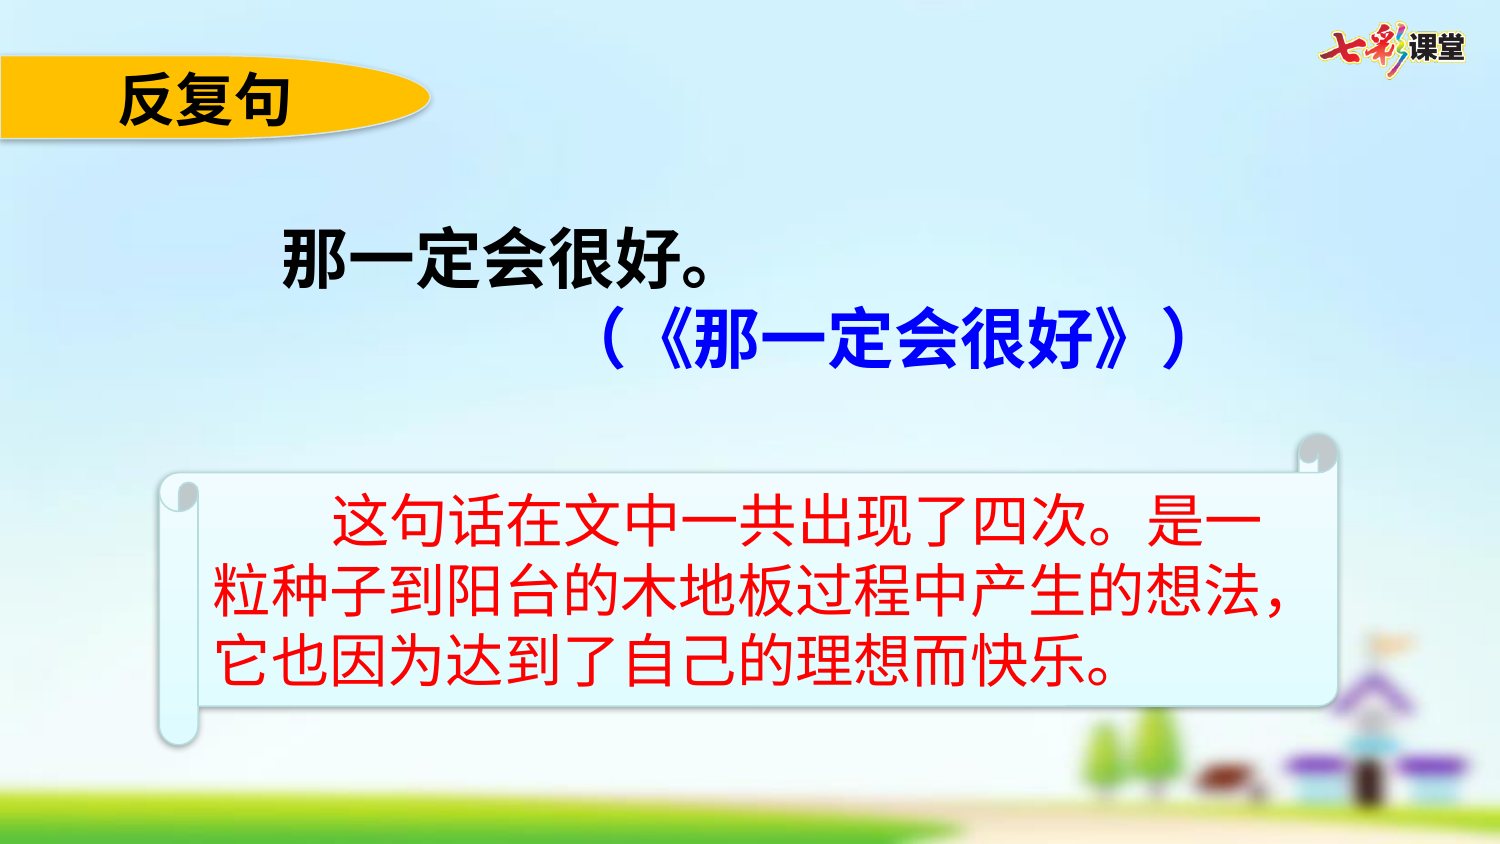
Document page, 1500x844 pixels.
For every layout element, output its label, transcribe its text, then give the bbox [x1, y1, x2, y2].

text_box 那一定会很好。 （《那一定会很好》） [266, 209, 1258, 384]
picture [0, 0, 1500, 844]
text_box 这句话在文中一共出现了四次。是一粒种子到阳台的木地板过程中产生的想法，它也因为达到了自己的理想而快乐。 [158, 432, 1339, 746]
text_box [0, 55, 431, 140]
